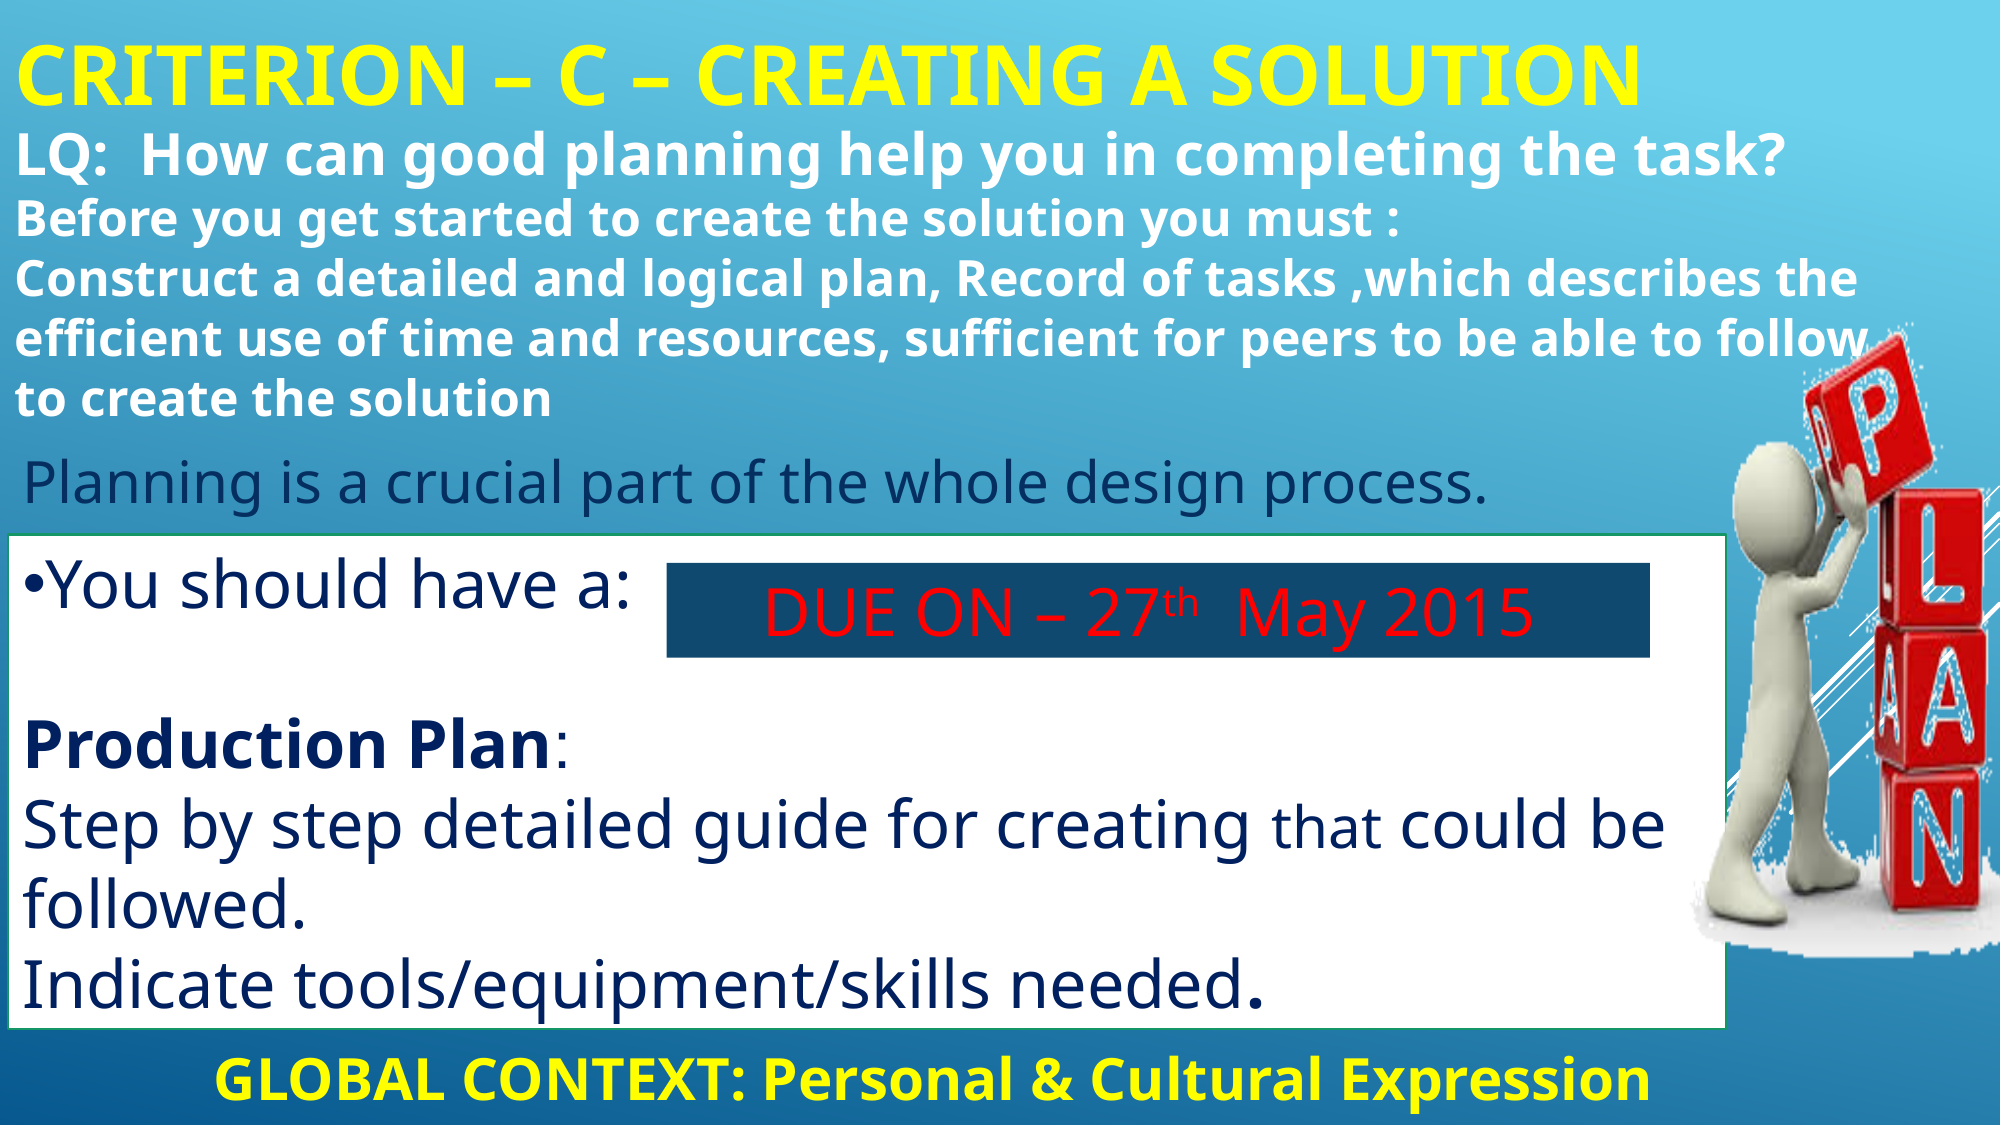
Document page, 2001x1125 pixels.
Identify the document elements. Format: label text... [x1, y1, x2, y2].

text_box GLOBAL CONTEXT: Personal & Cultural Expression [0, 1034, 1934, 1120]
text_box You should have a: Production Plan: Step by step detailed guide for creating that could be followed. Indicate tools/equipment/skills needed. [7, 533, 1727, 1030]
text_box Before you get started to create the solution you must : Construct a detailed and logical plan, Record of tasks ,which describes the efficient use of time and resources, sufficient for peers to be able to follow to create the solution [0, 178, 1926, 434]
text_box DUE ON – 27th May 2015 [666, 562, 1631, 658]
text_box CRITERION – C – CREATING A SOLUTION [0, 0, 2000, 130]
text_box LQ: How can good planning help you in completing the task? [0, 109, 1934, 195]
text_box Planning is a crucial part of the whole design process. [7, 437, 1631, 523]
picture [1631, 293, 2000, 984]
